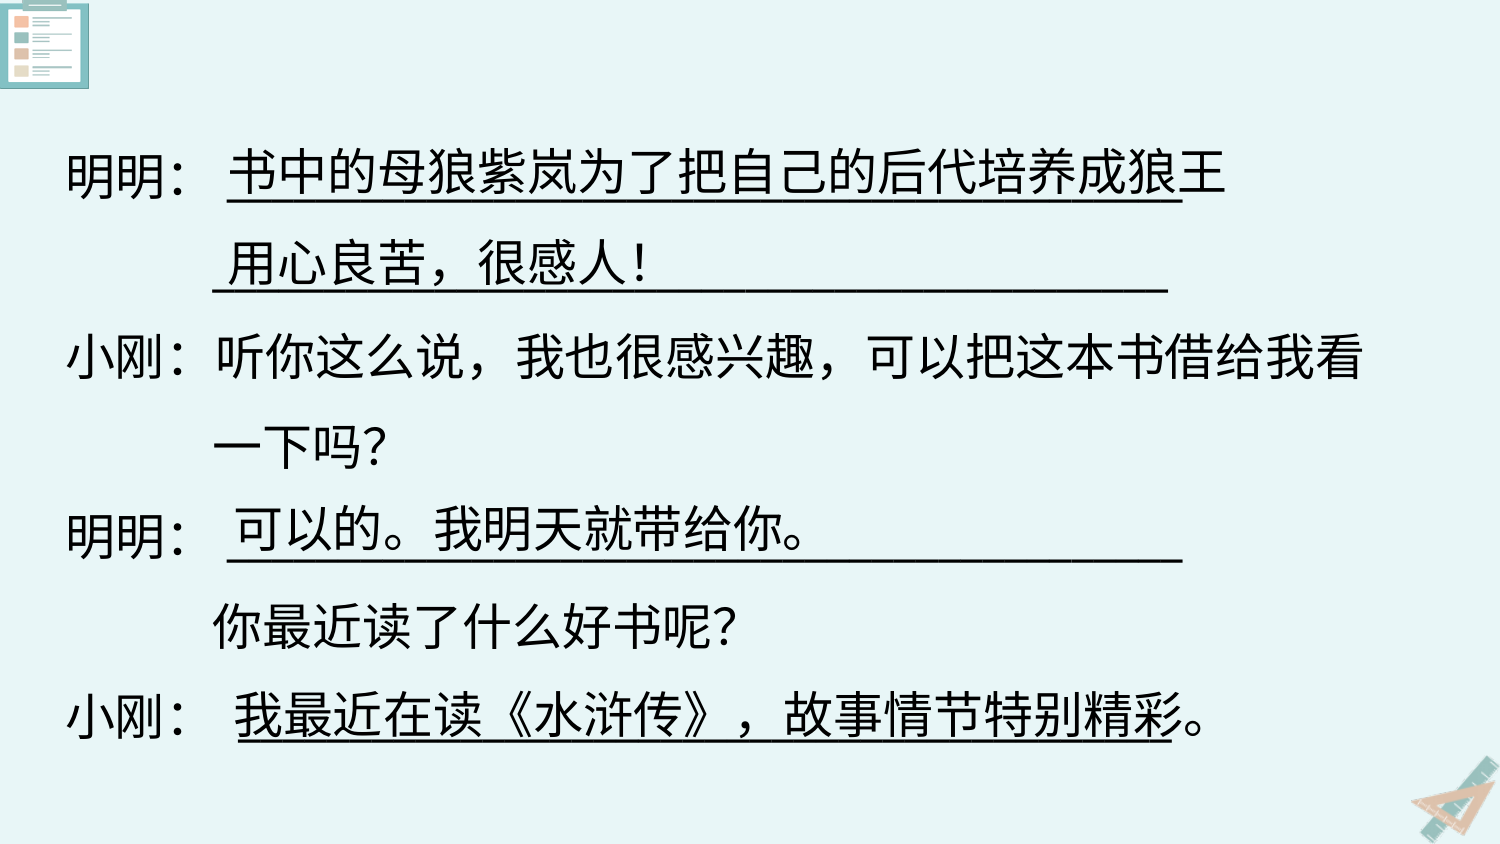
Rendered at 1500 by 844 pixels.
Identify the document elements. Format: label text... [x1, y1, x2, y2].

text_box 我最近在读《水浒传》，故事情节特别精彩。 [218, 646, 1500, 751]
picture [0, 0, 89, 89]
text_box 用心良苦，很感人！ [212, 194, 1057, 300]
picture [1411, 755, 1500, 844]
text_box 明明：___________________________________________ ___________________________________________ 小刚：听你这么说，我也很感兴趣，可以把这本书借给我看一下吗？ 明明：___________________________________________ 你最近读了什么好书呢？ 小刚： __________________________________________ [64, 115, 1403, 761]
text_box 书中的母狼紫岚为了把自己的后代培养成狼王 [212, 102, 1500, 208]
text_box 可以的。我明天就带给你。 [218, 460, 1168, 565]
